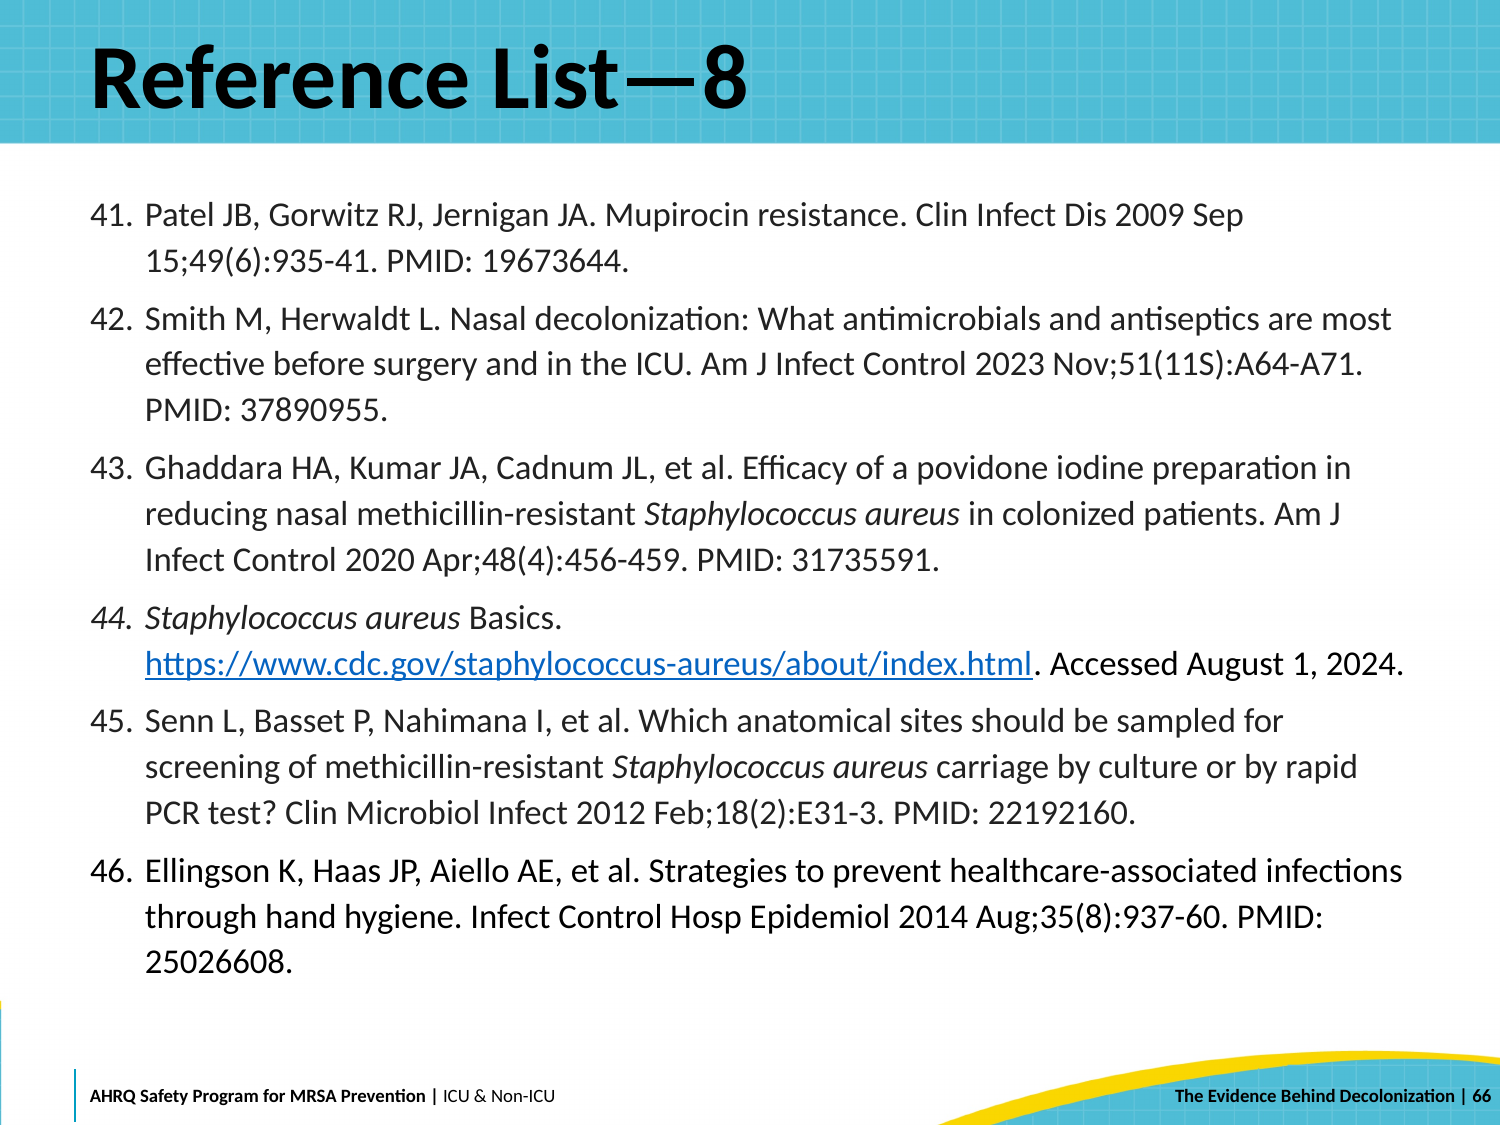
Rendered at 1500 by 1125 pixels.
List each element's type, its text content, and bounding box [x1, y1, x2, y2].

title Reference List—8 [75, 0, 1425, 150]
slide_number | 66 [1455, 1065, 1500, 1125]
picture [0, 0, 1500, 1125]
list Patel JB, Gorwitz RJ, Jernigan JA. Mupirocin resistance. Clin Infect Dis 2009 Sep 15;49(6):935-41. PMID: 19673644. Smith M, Herwaldt L. Nasal decolonization: What antimicrobials and antiseptics are most effective before surgery and in the ICU. Am J Infect Control 2023 Nov;51(11S):A64-A71. PMID: 37890955. Ghaddara HA, Kumar JA, Cadnum JL, et al. Efficacy of a povidone iodine preparation in reducing nasal methicillin-resistant Staphylococcus aureus in colonized patients. Am J Infect Control 2020 Apr;48(4):456-459. PMID: 31735591. Staphylococcus aureus Basics. https://www.cdc.gov/staphylococcus-aureus/about/index.html. Accessed August 1, 2024. Senn L, Basset P, Nahimana I, et al. Which anatomical sites should be sampled for screening of methicillin-resistant Staphylococcus aureus carriage by culture or by rapid PCR test? Clin Microbiol Infect 2012 Feb;18(2):E31-3. PMID: 22192160. Ellingson K, Haas JP, Aiello AE, et al. Strategies to prevent healthcare-associated infections through hand hygiene. Infect Control Hosp Epidemiol 2014 Aug;35(8):937-60. PMID: 25026608. [75, 179, 1425, 1035]
